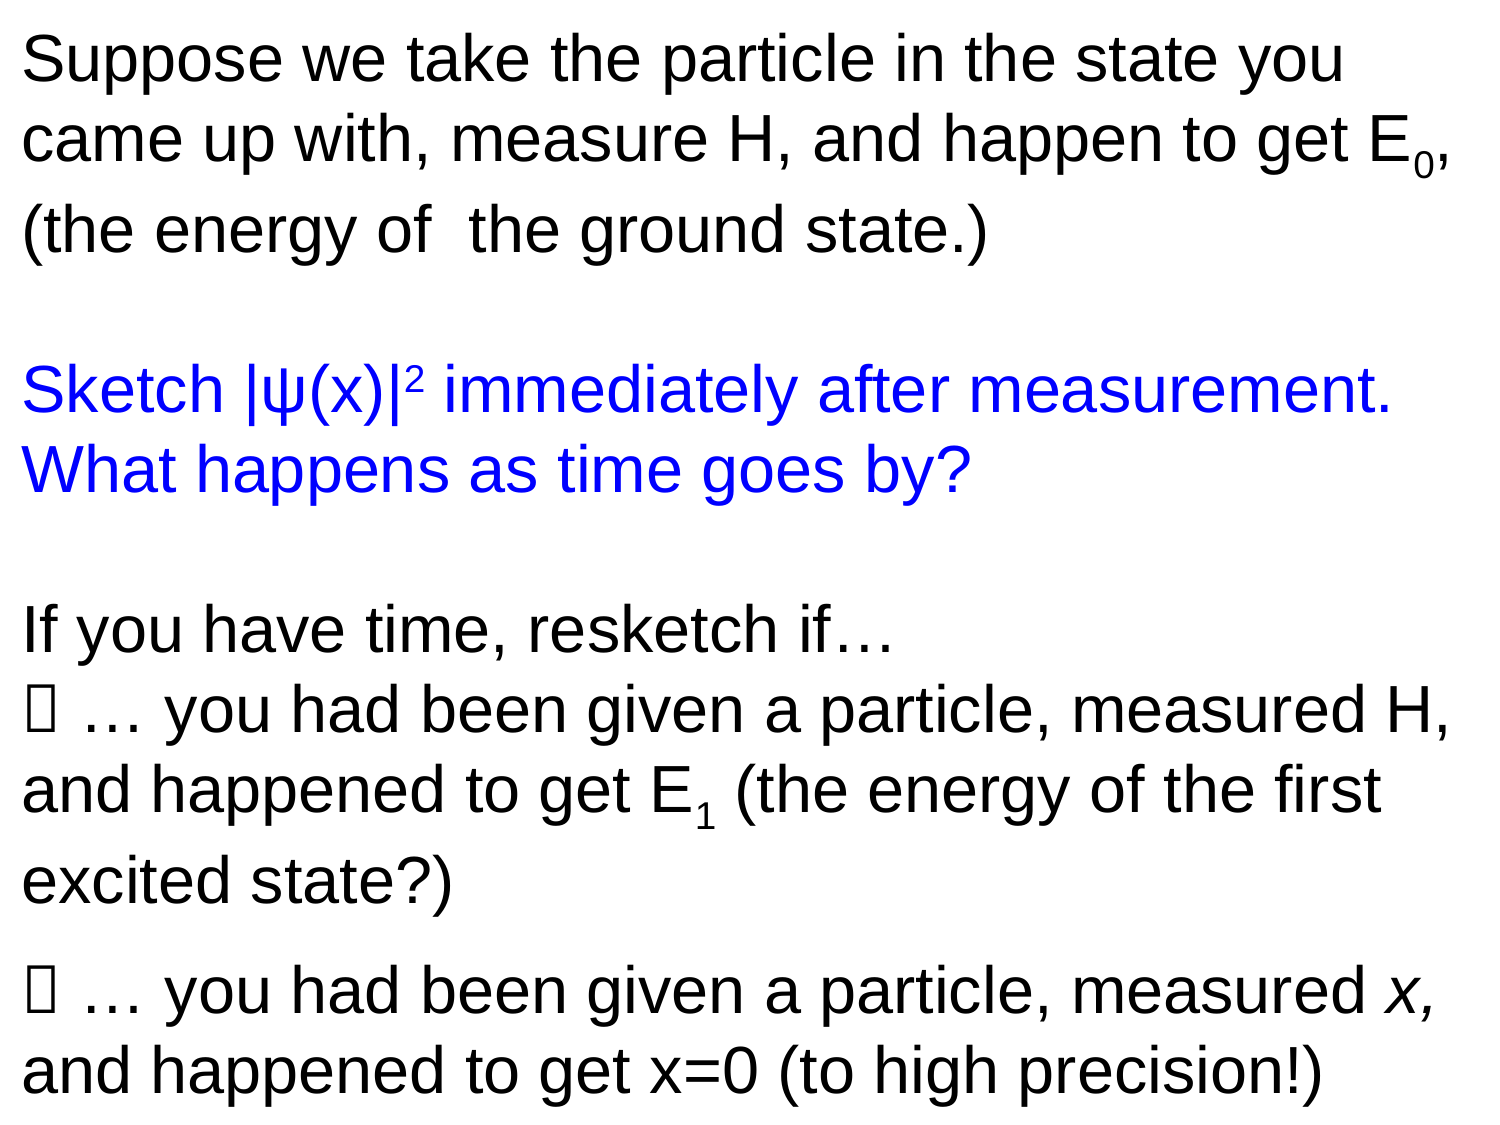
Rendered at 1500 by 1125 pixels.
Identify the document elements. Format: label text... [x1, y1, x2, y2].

title Suppose we take the particle in the state you came up with, measure H, and happen to get E0, (the energy of the ground state.) Sketch |ψ(x)|2 immediately after measurement. What happens as time goes by? If you have time, resketch if…  … you had been given a particle, measured H, and happened to get E1 (the energy of the first excited state?)  … you had been given a particle, measured x, and happened to get x=0 (to high precision!) [6, 7, 1493, 1125]
